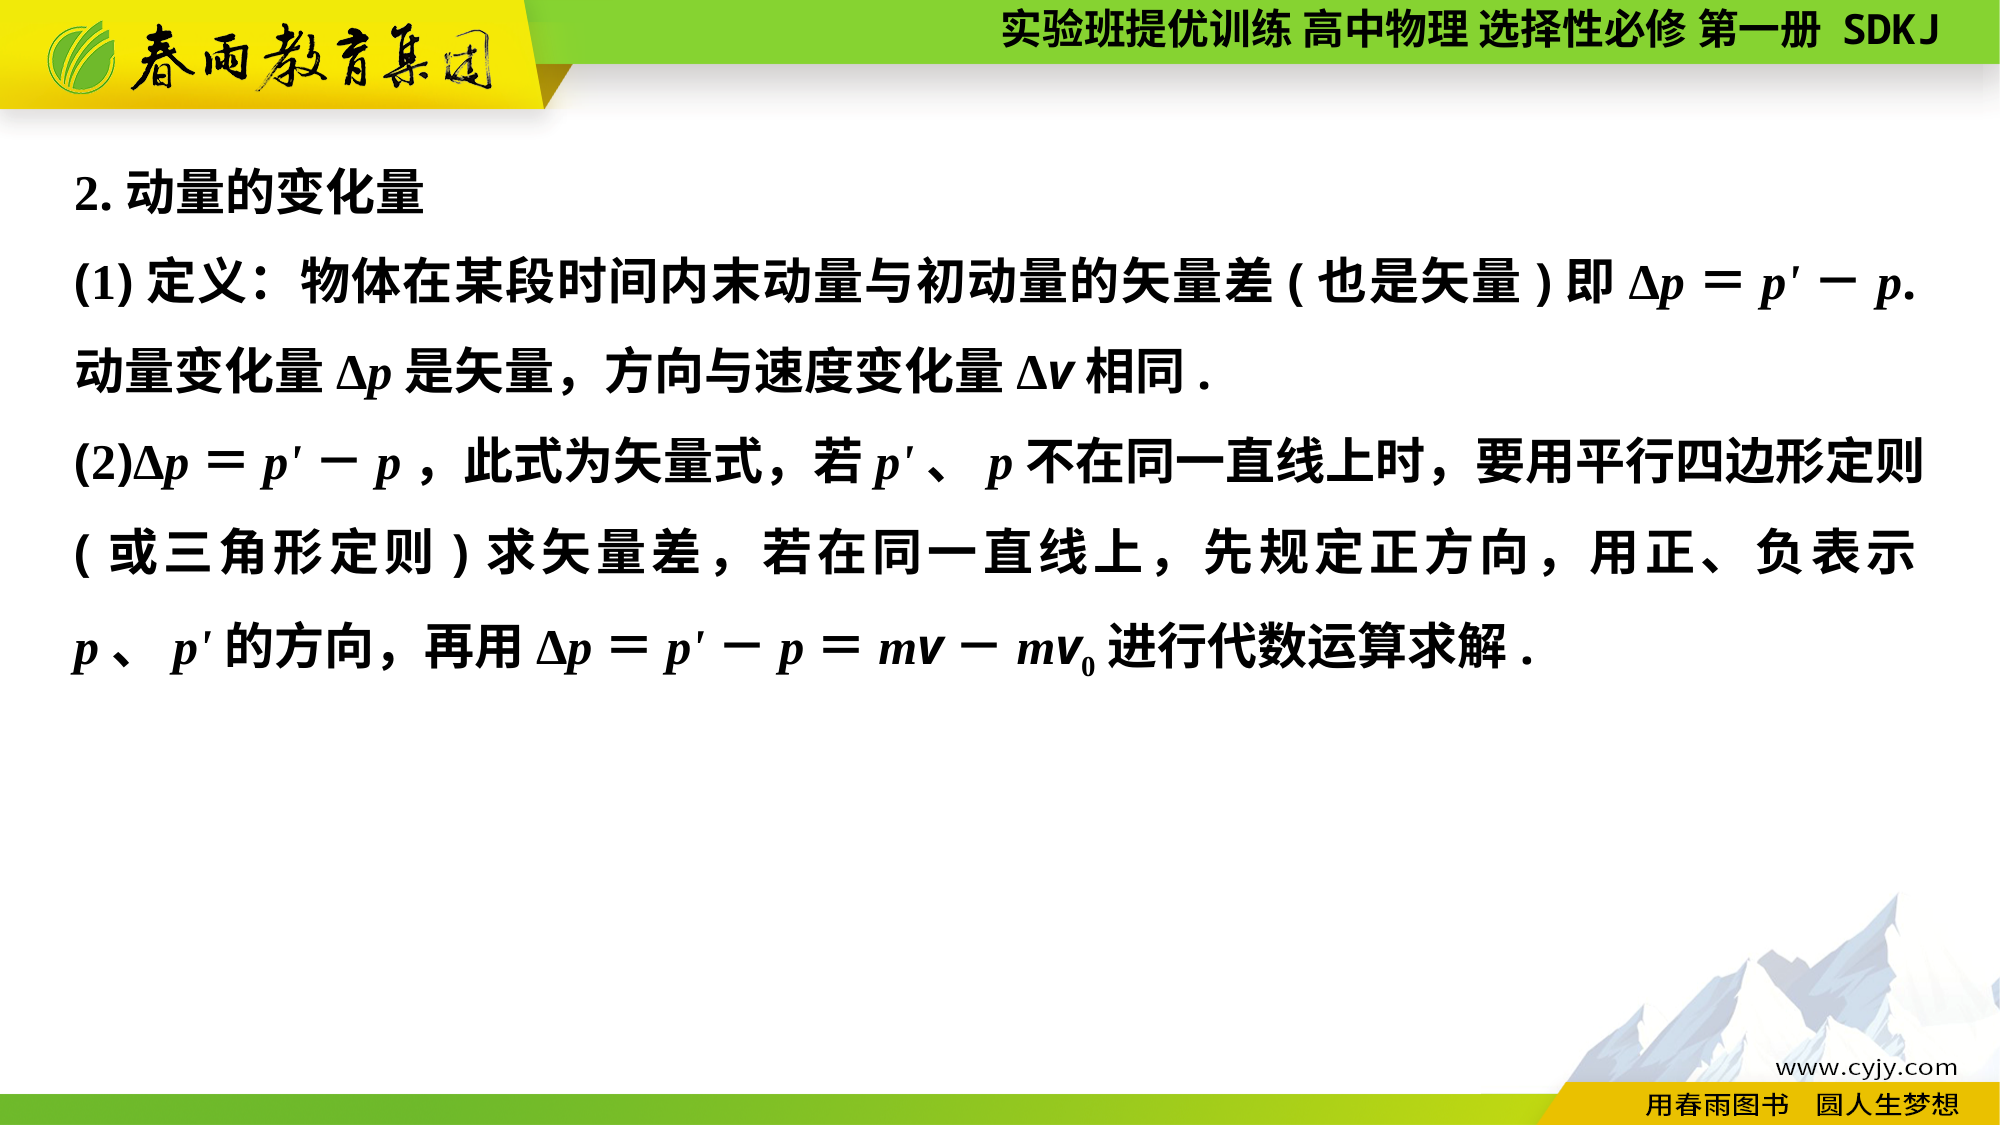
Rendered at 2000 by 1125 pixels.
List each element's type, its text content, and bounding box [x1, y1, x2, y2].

list 2.动量的变化量 (1)定义：物体在某段时间内末动量与初动量的矢量差(也是矢量)即Δp＝p'－p.动量变化量Δp是矢量，方向与速度变化量Δv相同. (2)Δp＝p'－p，此式为矢量式，若p'、p不在同一直线上时，要用平行四边形定则(或三角形定则)求矢量差，若在同一直线上，先规定正方向，用正、负表示p、p'的方向，再用Δp＝p'－p＝mv－mv0进行代数运算求解. [59, 122, 1944, 673]
picture [0, 0, 2000, 1125]
